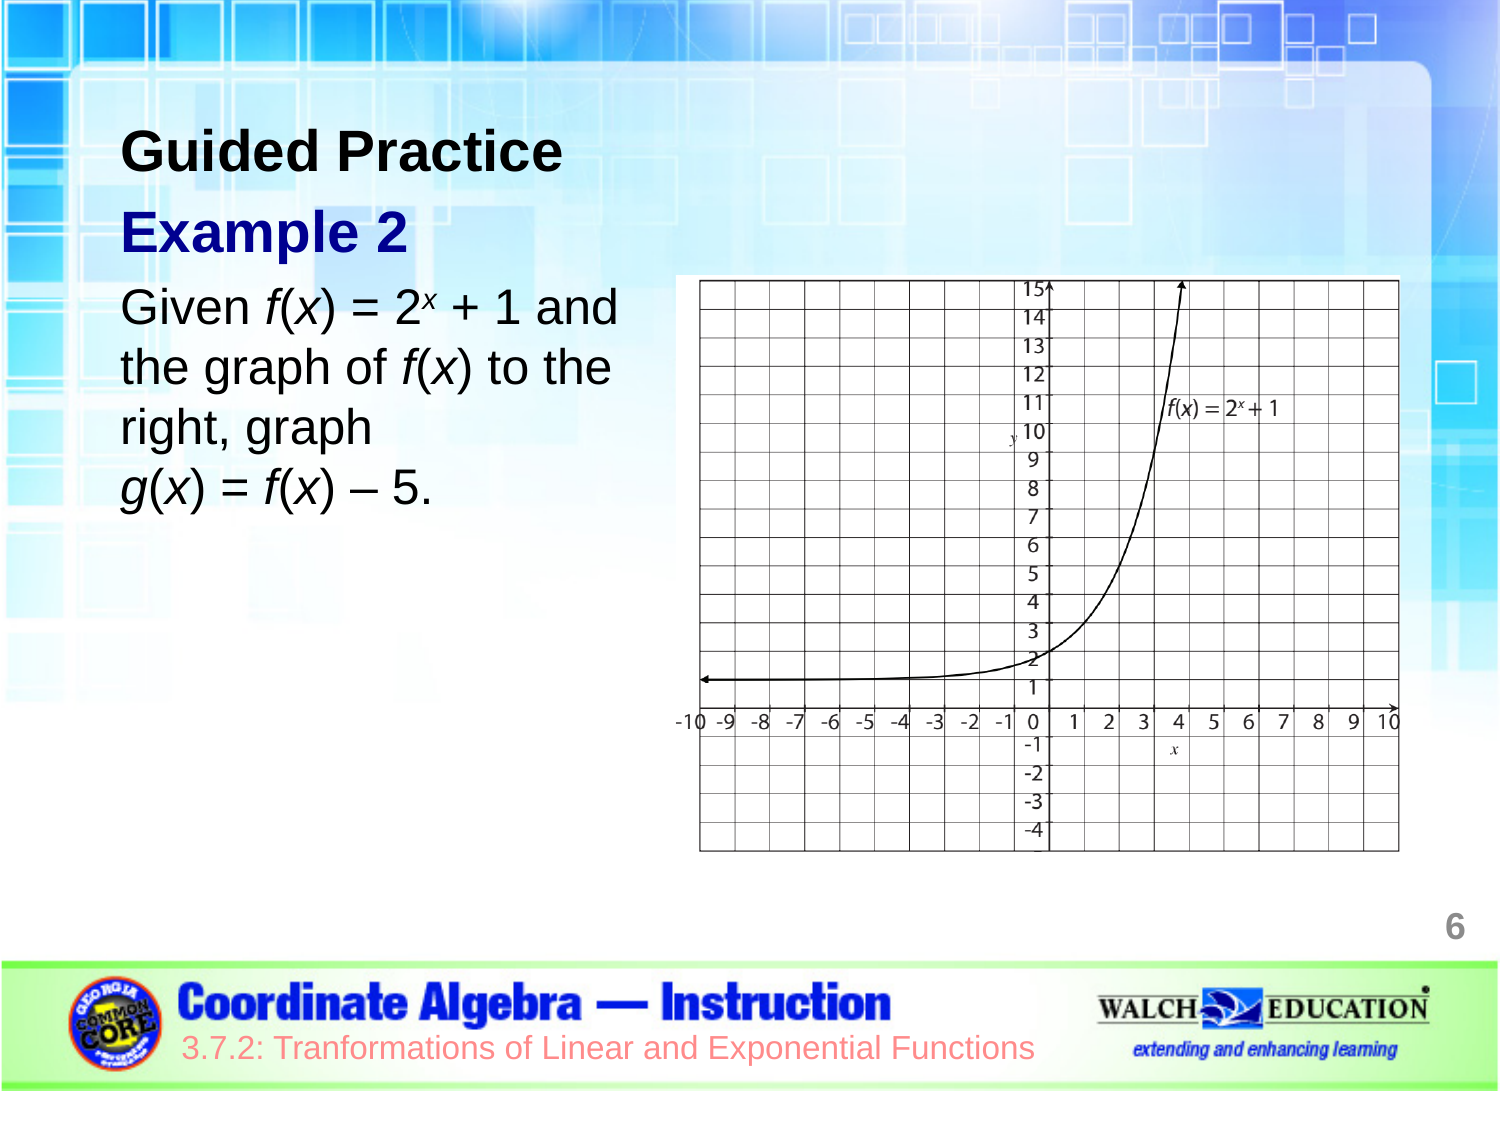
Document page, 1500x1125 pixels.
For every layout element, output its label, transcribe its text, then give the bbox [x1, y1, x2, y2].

footer 3.7.2: Tranformations of Linear and Exponential Functions [166, 1024, 1080, 1069]
slide_number 6 [1361, 901, 1481, 949]
picture [1, 0, 1500, 1091]
subtitle Guided Practice Example 2 Given f(x) = 2x + 1 and the graph of f(x) to the right, graph g(x) = f(x) – 5. [105, 105, 1428, 925]
